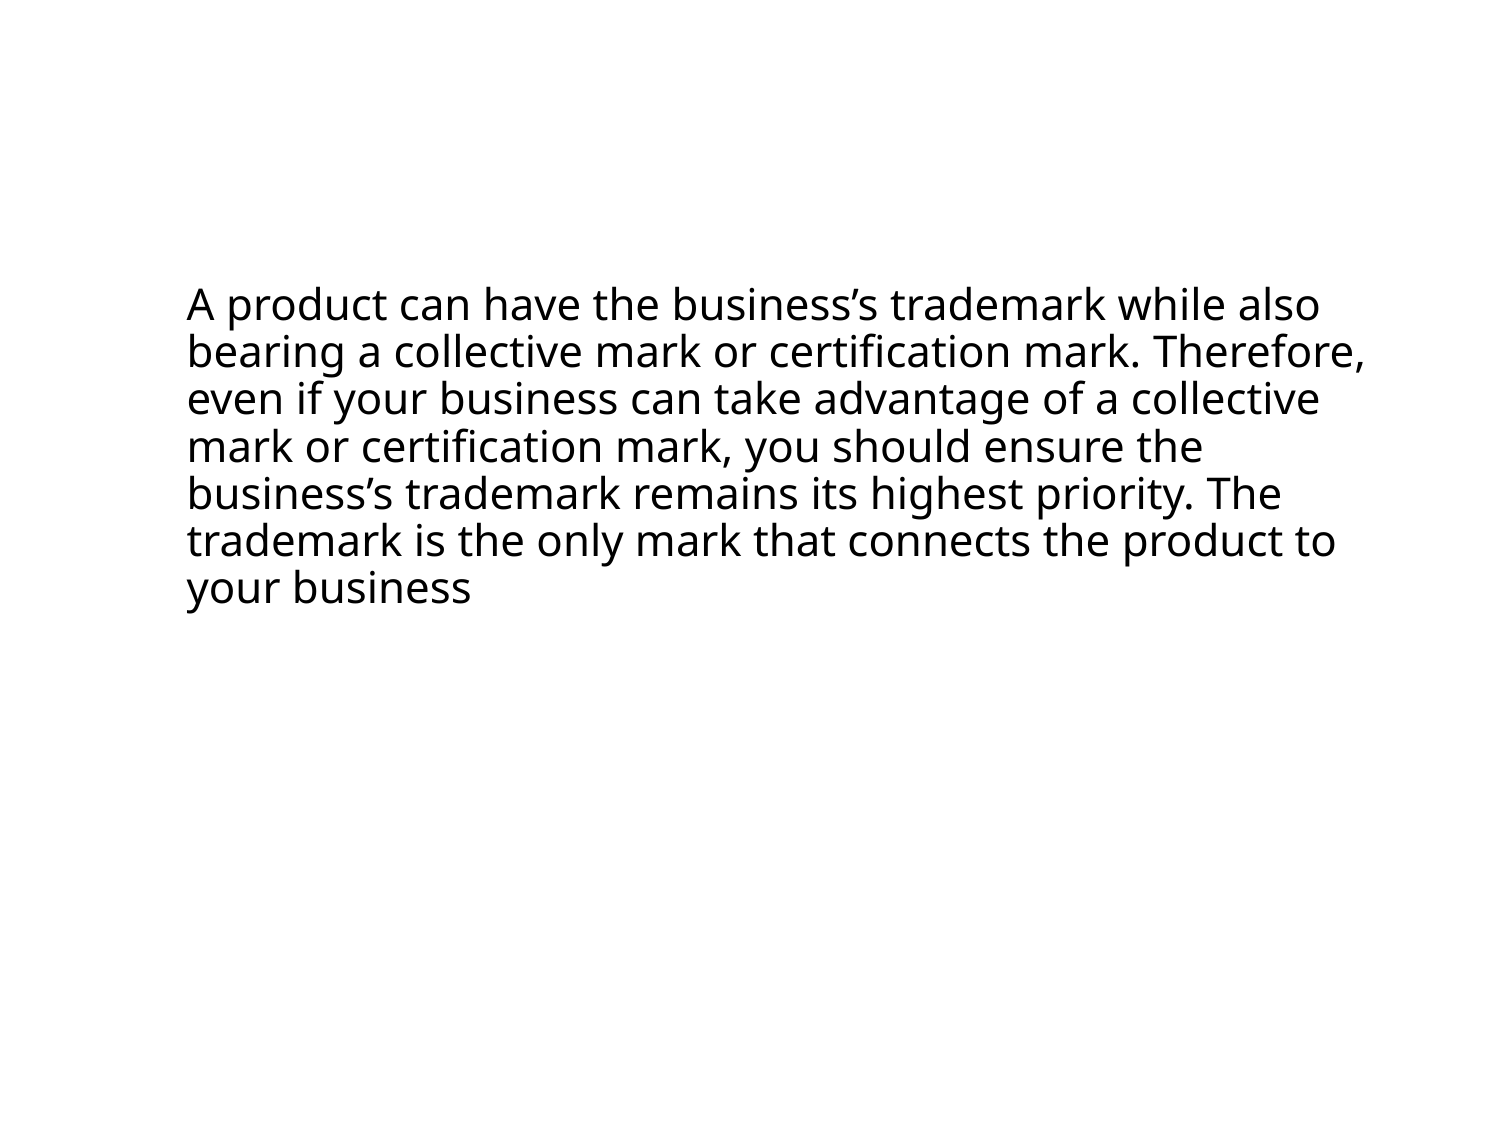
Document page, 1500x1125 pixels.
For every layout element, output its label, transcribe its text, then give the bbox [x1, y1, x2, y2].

list A product can have the business’s trademark while also bearing a collective mark or certification mark. Therefore, even if your business can take advantage of a collective mark or certification mark, you should ensure the business’s trademark remains its highest priority. The trademark is the only mark that connects the product to your business [179, 275, 1375, 770]
